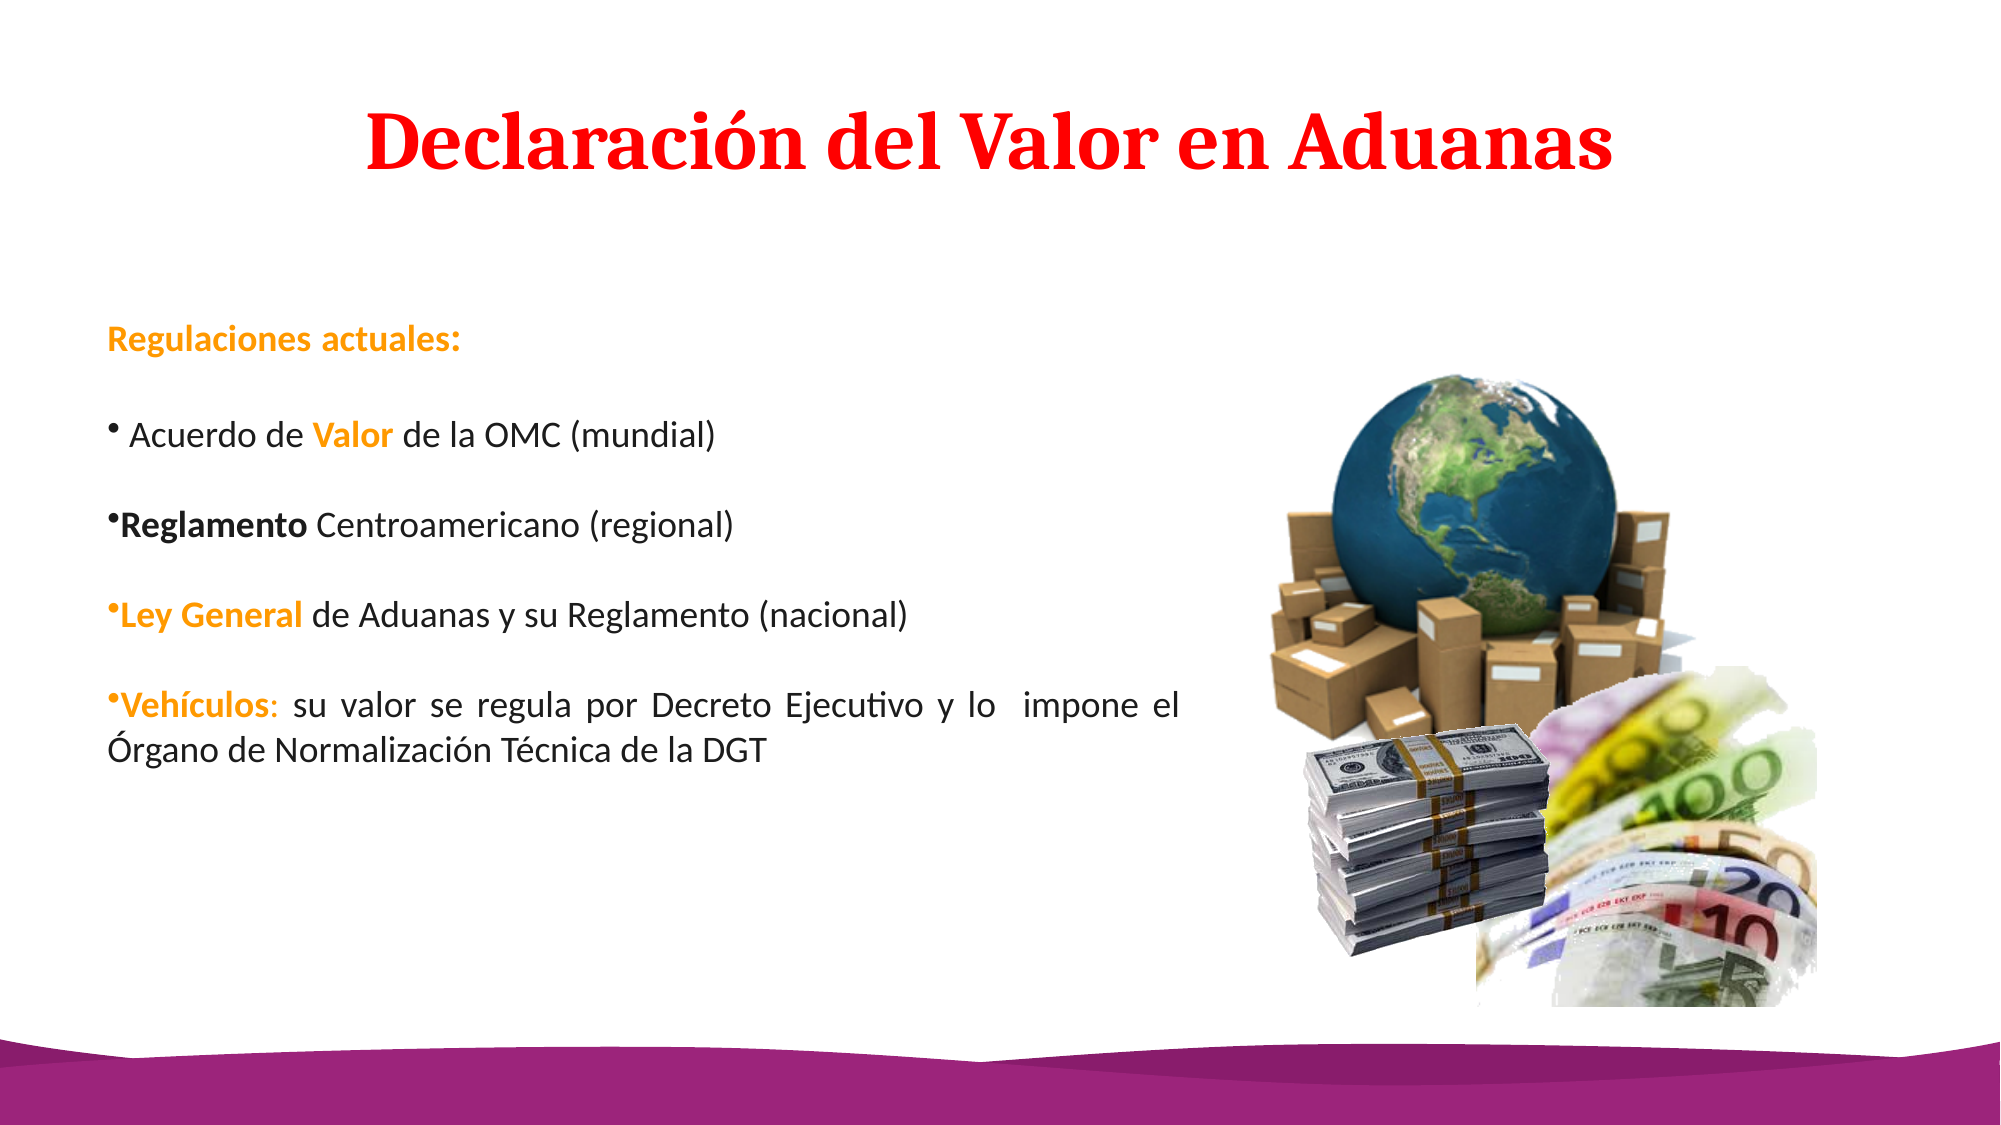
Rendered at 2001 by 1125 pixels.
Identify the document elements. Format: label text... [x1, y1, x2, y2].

text_box Regulaciones actuales: Acuerdo de Valor de la OMC (mundial) Reglamento Centroamericano (regional) Ley General de Aduanas y su Reglamento (nacional) Vehículos: su valor se regula por Decreto Ejecutivo y lo impone el Órgano de Normalización Técnica de la DGT [92, 302, 1196, 827]
title Declaración del Valor en Aduanas [127, 27, 1853, 245]
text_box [1252, 312, 1817, 1007]
